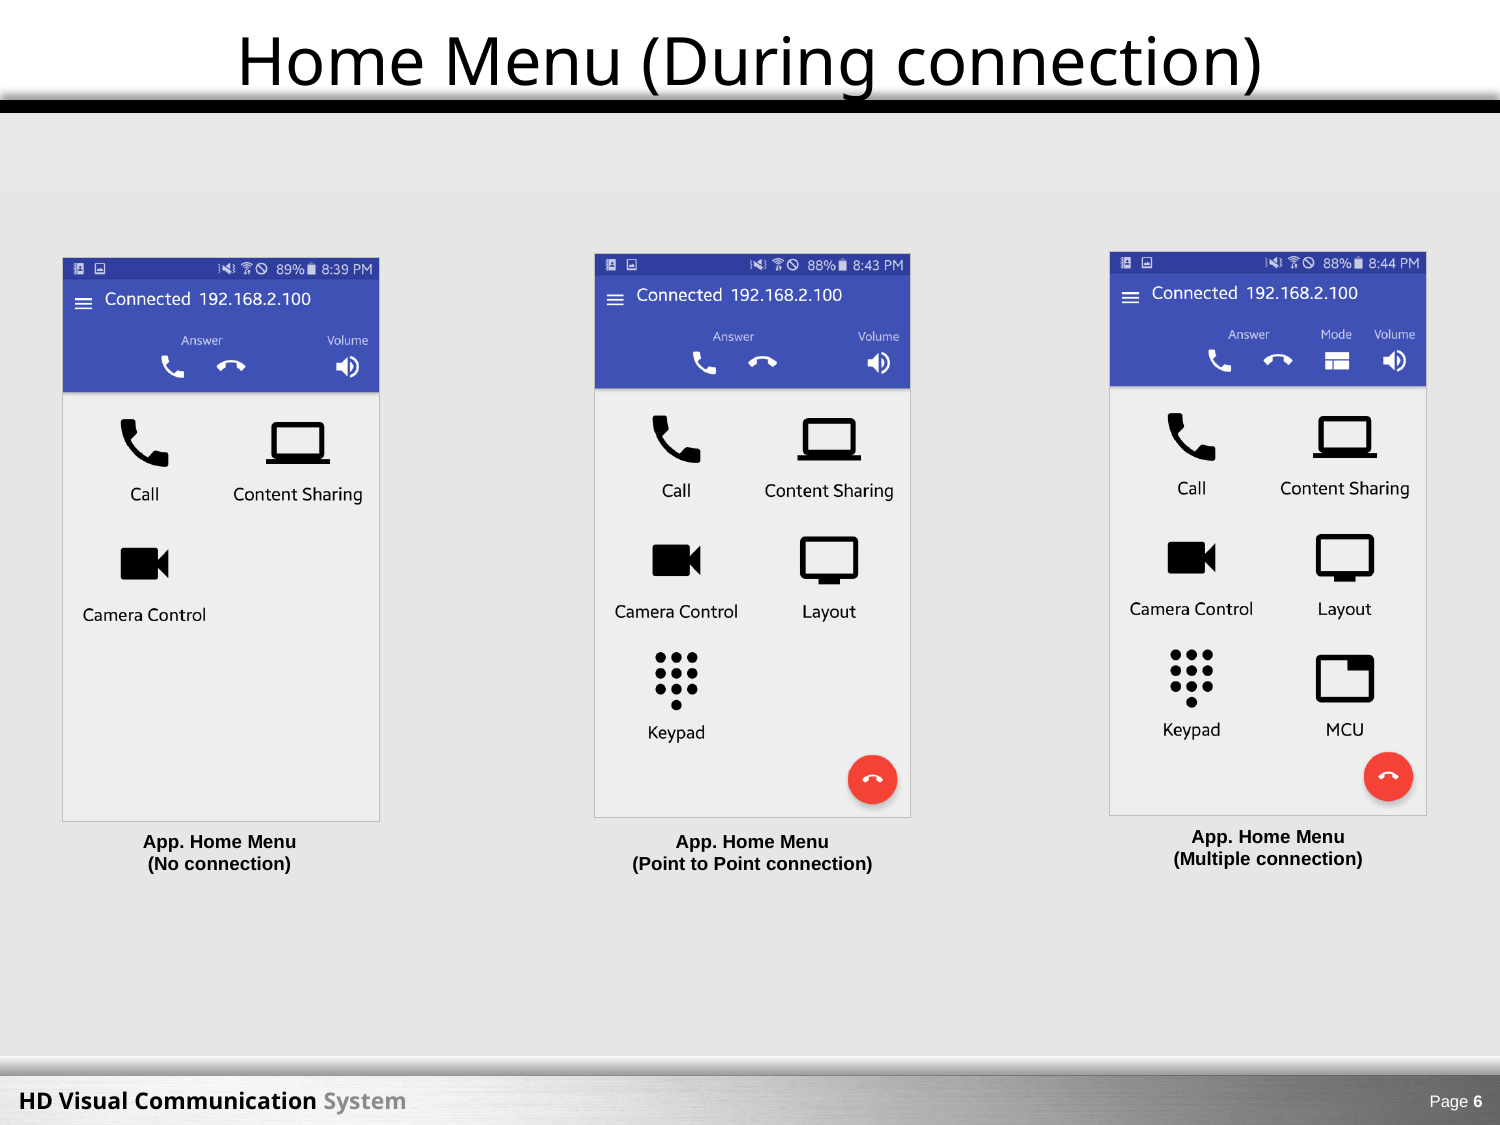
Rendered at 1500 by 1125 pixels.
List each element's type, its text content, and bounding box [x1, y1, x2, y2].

picture [593, 253, 912, 818]
text_box App. Home Menu (Multiple connection) [1109, 822, 1427, 877]
picture [1109, 251, 1427, 816]
text_box Page 5 [1322, 1083, 1498, 1125]
text_box App. Home Menu (Point to Point connection) [594, 825, 911, 882]
picture [62, 257, 380, 822]
text_box Home Menu (During connection) [0, 9, 1500, 108]
text_box App. Home Menu (No connection) [61, 828, 378, 882]
picture [0, 1076, 1500, 1125]
